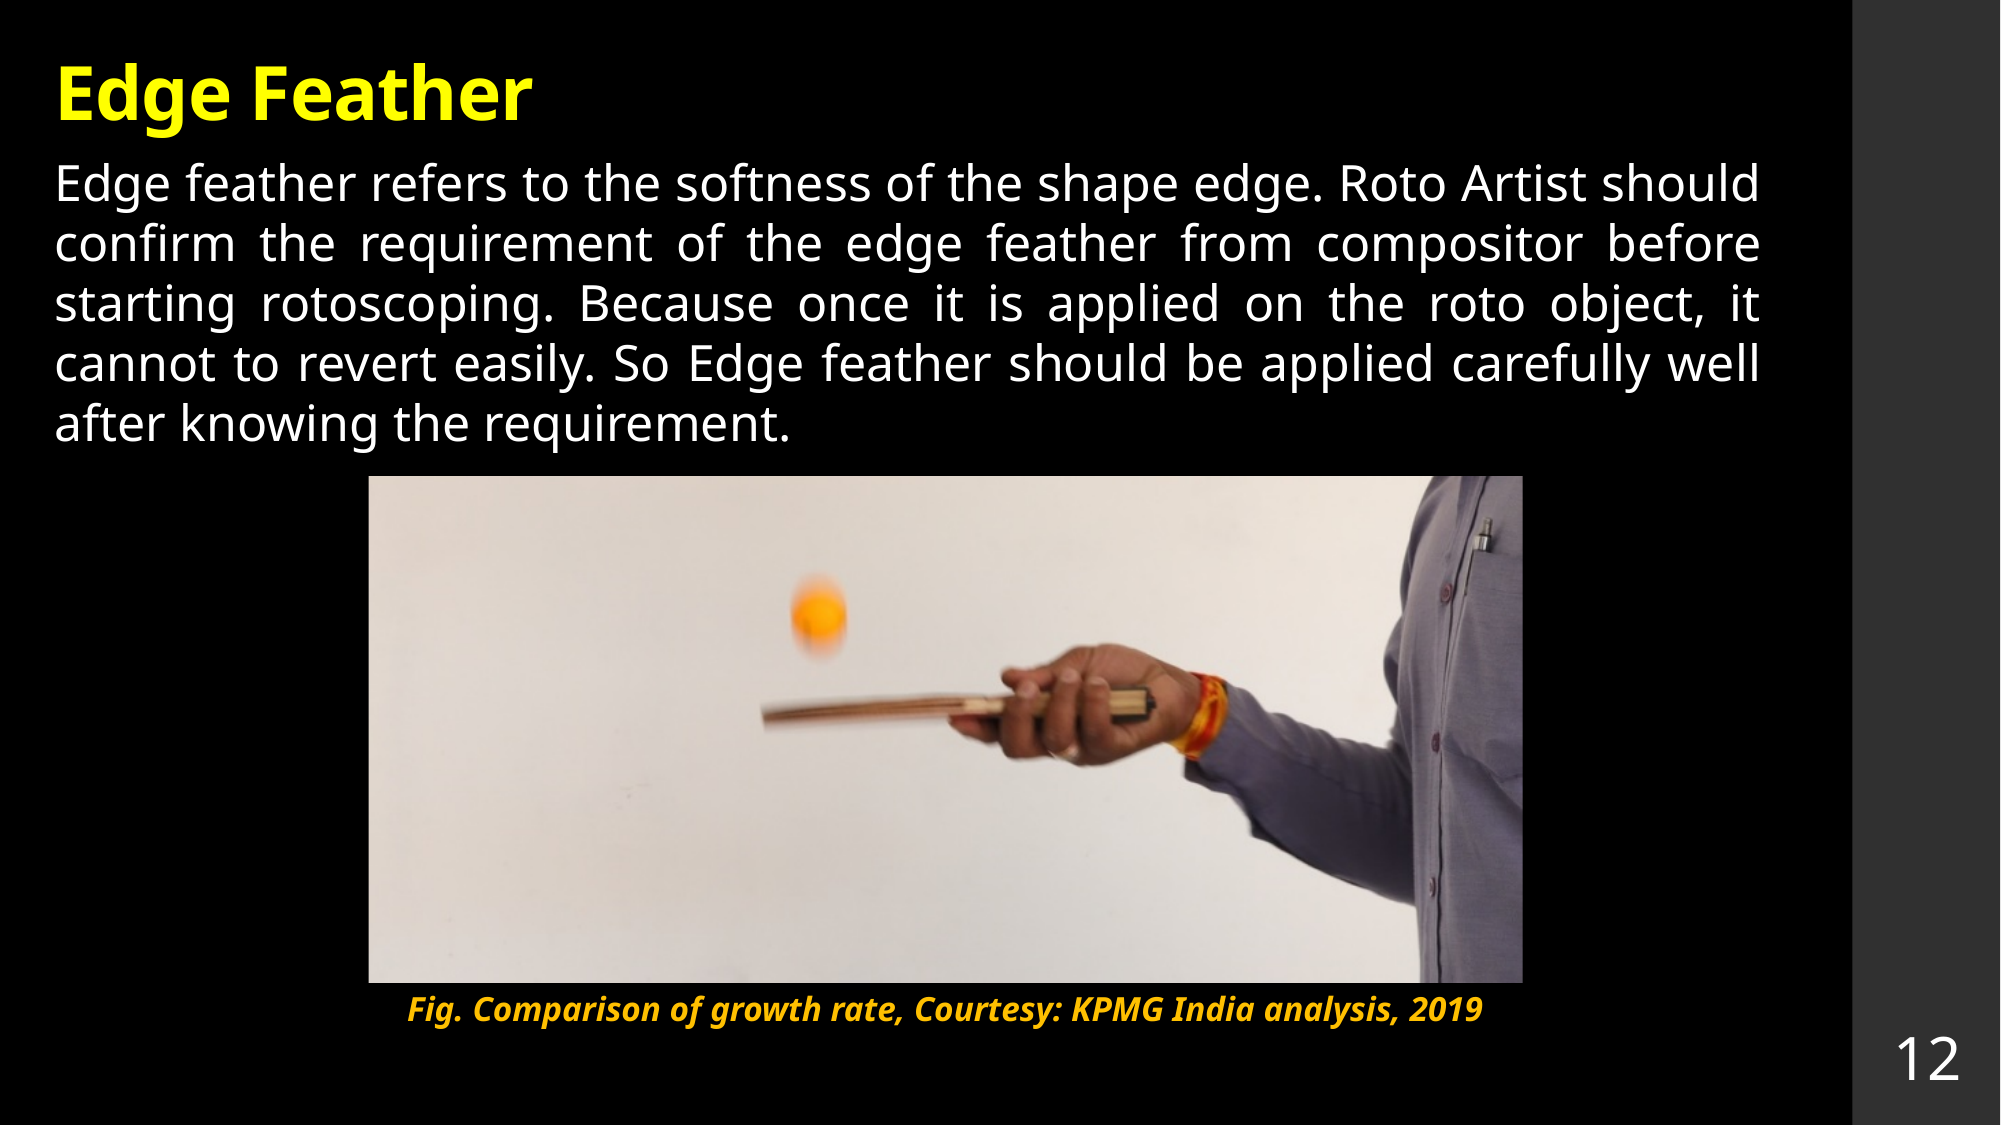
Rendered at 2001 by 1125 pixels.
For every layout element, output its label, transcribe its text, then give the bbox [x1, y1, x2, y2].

text_box Fig. Comparison of growth rate, Courtesy: KPMG India analysis, 2019 [258, 980, 1633, 1036]
title Edge Feather [39, 36, 1630, 144]
text_box Edge feather refers to the softness of the shape edge. Roto Artist should confirm the requirement of the edge feather from compositor before starting rotoscoping. Because once it is applied on the roto object, it cannot to revert easily. So Edge feather should be applied carefully well after knowing the requirement. [39, 144, 1778, 460]
slide_number 12 [1852, 1012, 2000, 1110]
picture [368, 476, 1524, 983]
